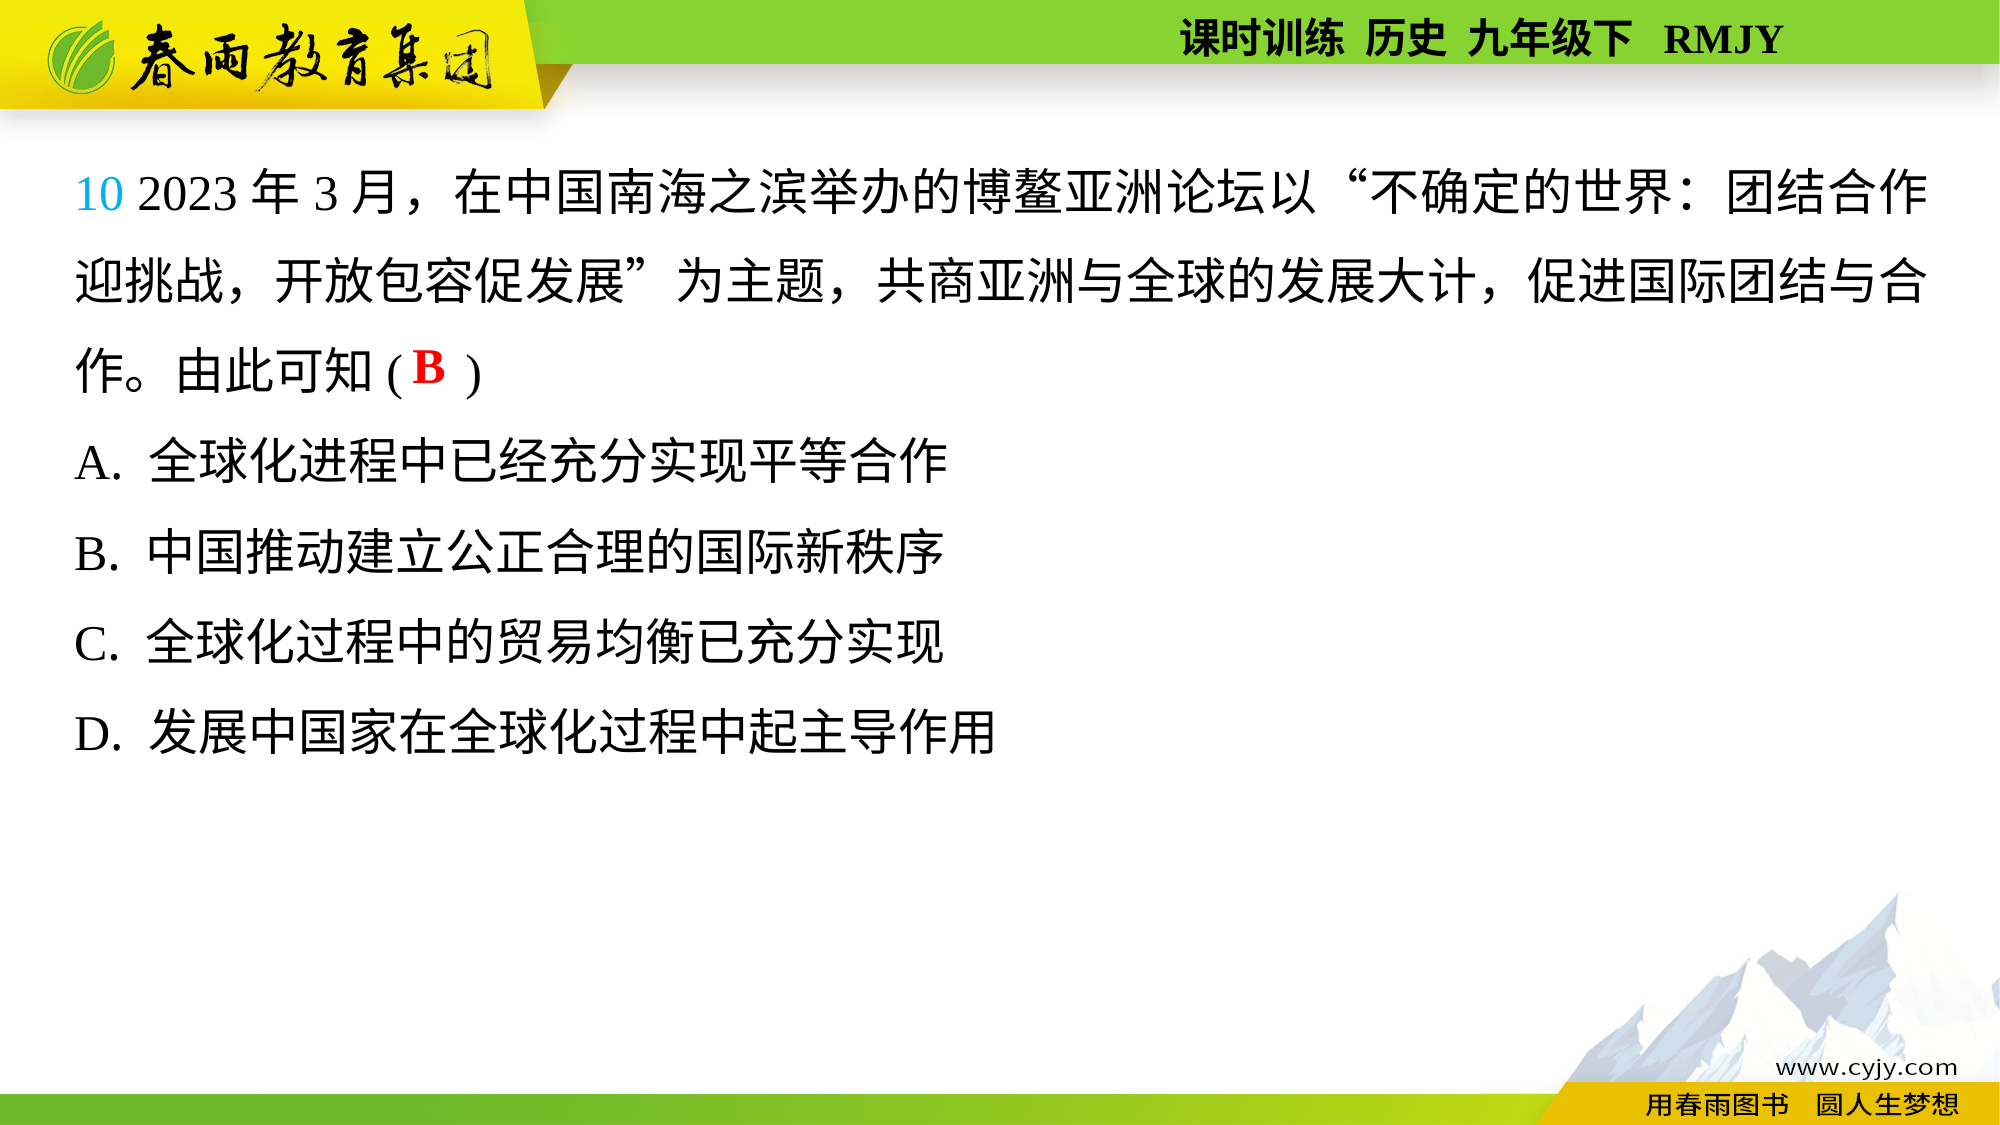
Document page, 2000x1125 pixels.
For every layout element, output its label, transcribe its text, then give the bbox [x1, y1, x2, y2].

picture [0, 0, 2000, 1125]
list 10 2023年3月，在中国南海之滨举办的博鳌亚洲论坛以“不确定的世界：团结合作迎挑战，开放包容促发展”为主题，共商亚洲与全球的发展大计，促进国际团结与合作。由此可知( ) A. 全球化进程中已经充分实现平等合作 B. 中国推动建立公正合理的国际新秩序 C. 全球化过程中的贸易均衡已充分实现 D. 发展中国家在全球化过程中起主导作用 [59, 122, 1944, 854]
text_box B [397, 326, 462, 401]
